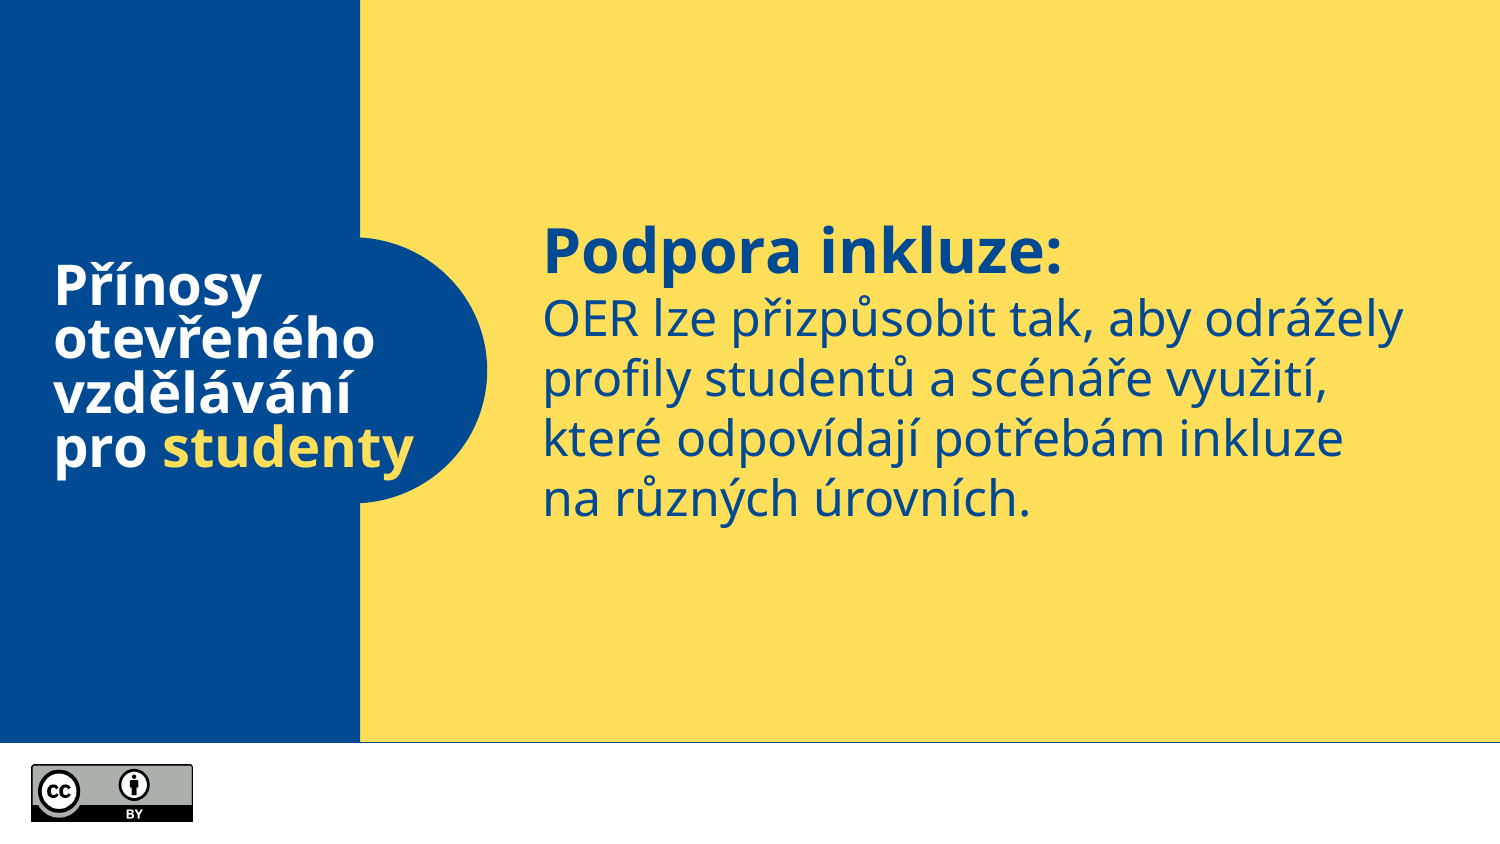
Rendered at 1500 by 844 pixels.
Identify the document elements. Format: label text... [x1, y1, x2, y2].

text_box Podpora inkluze: OER lze přizpůsobit tak, aby odrážely profily studentů a scénáře využití, které odpovídají potřebám inkluze na různých úrovních. [527, 196, 1422, 542]
text_box [0, 0, 361, 742]
text_box [0, 750, 1500, 844]
picture [31, 764, 193, 822]
text_box [304, 237, 401, 246]
text_box Přínosy otevřeného vzdělávání pro studenty [38, 246, 441, 493]
text_box [300, 493, 405, 504]
text_box [441, 270, 488, 471]
